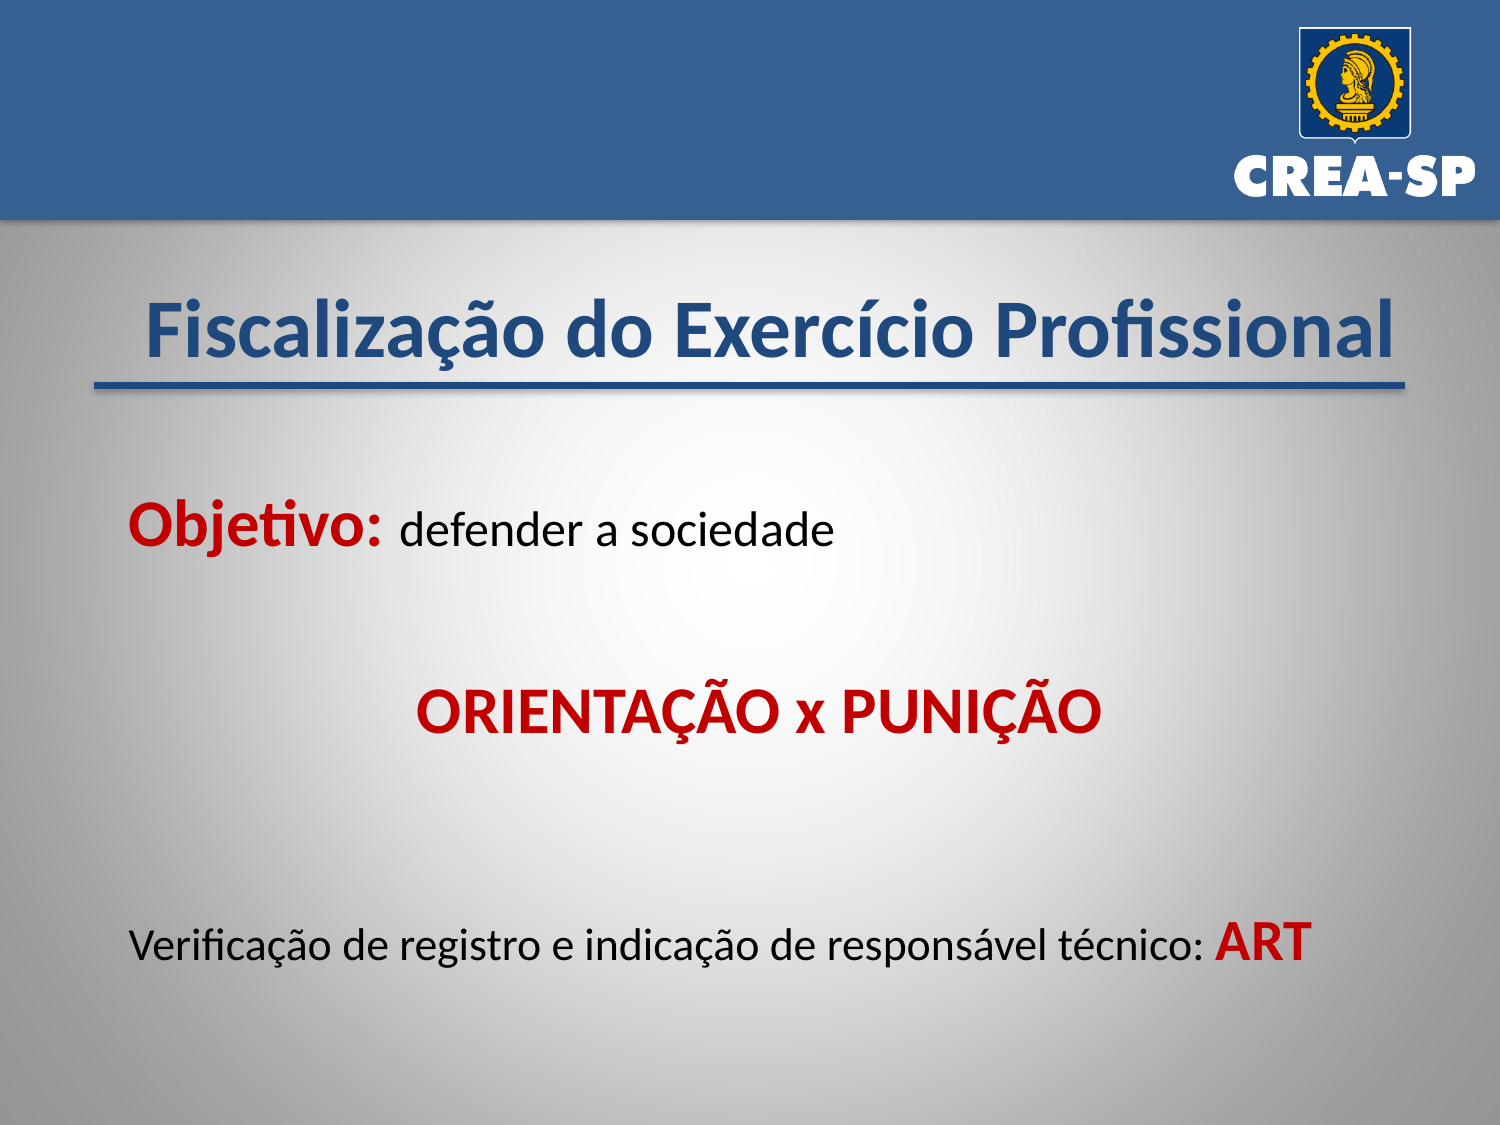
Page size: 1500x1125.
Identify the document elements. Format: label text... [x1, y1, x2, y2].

picture [0, 220, 1500, 1125]
text_box Fiscalização do Exercício Profissional [100, 267, 1412, 382]
text_box Objetivo: defender a sociedade ORIENTAÇÃO x PUNIÇÃO Verificação de registro e indicação de responsável técnico: ART [94, 432, 1406, 980]
picture [1234, 27, 1475, 197]
